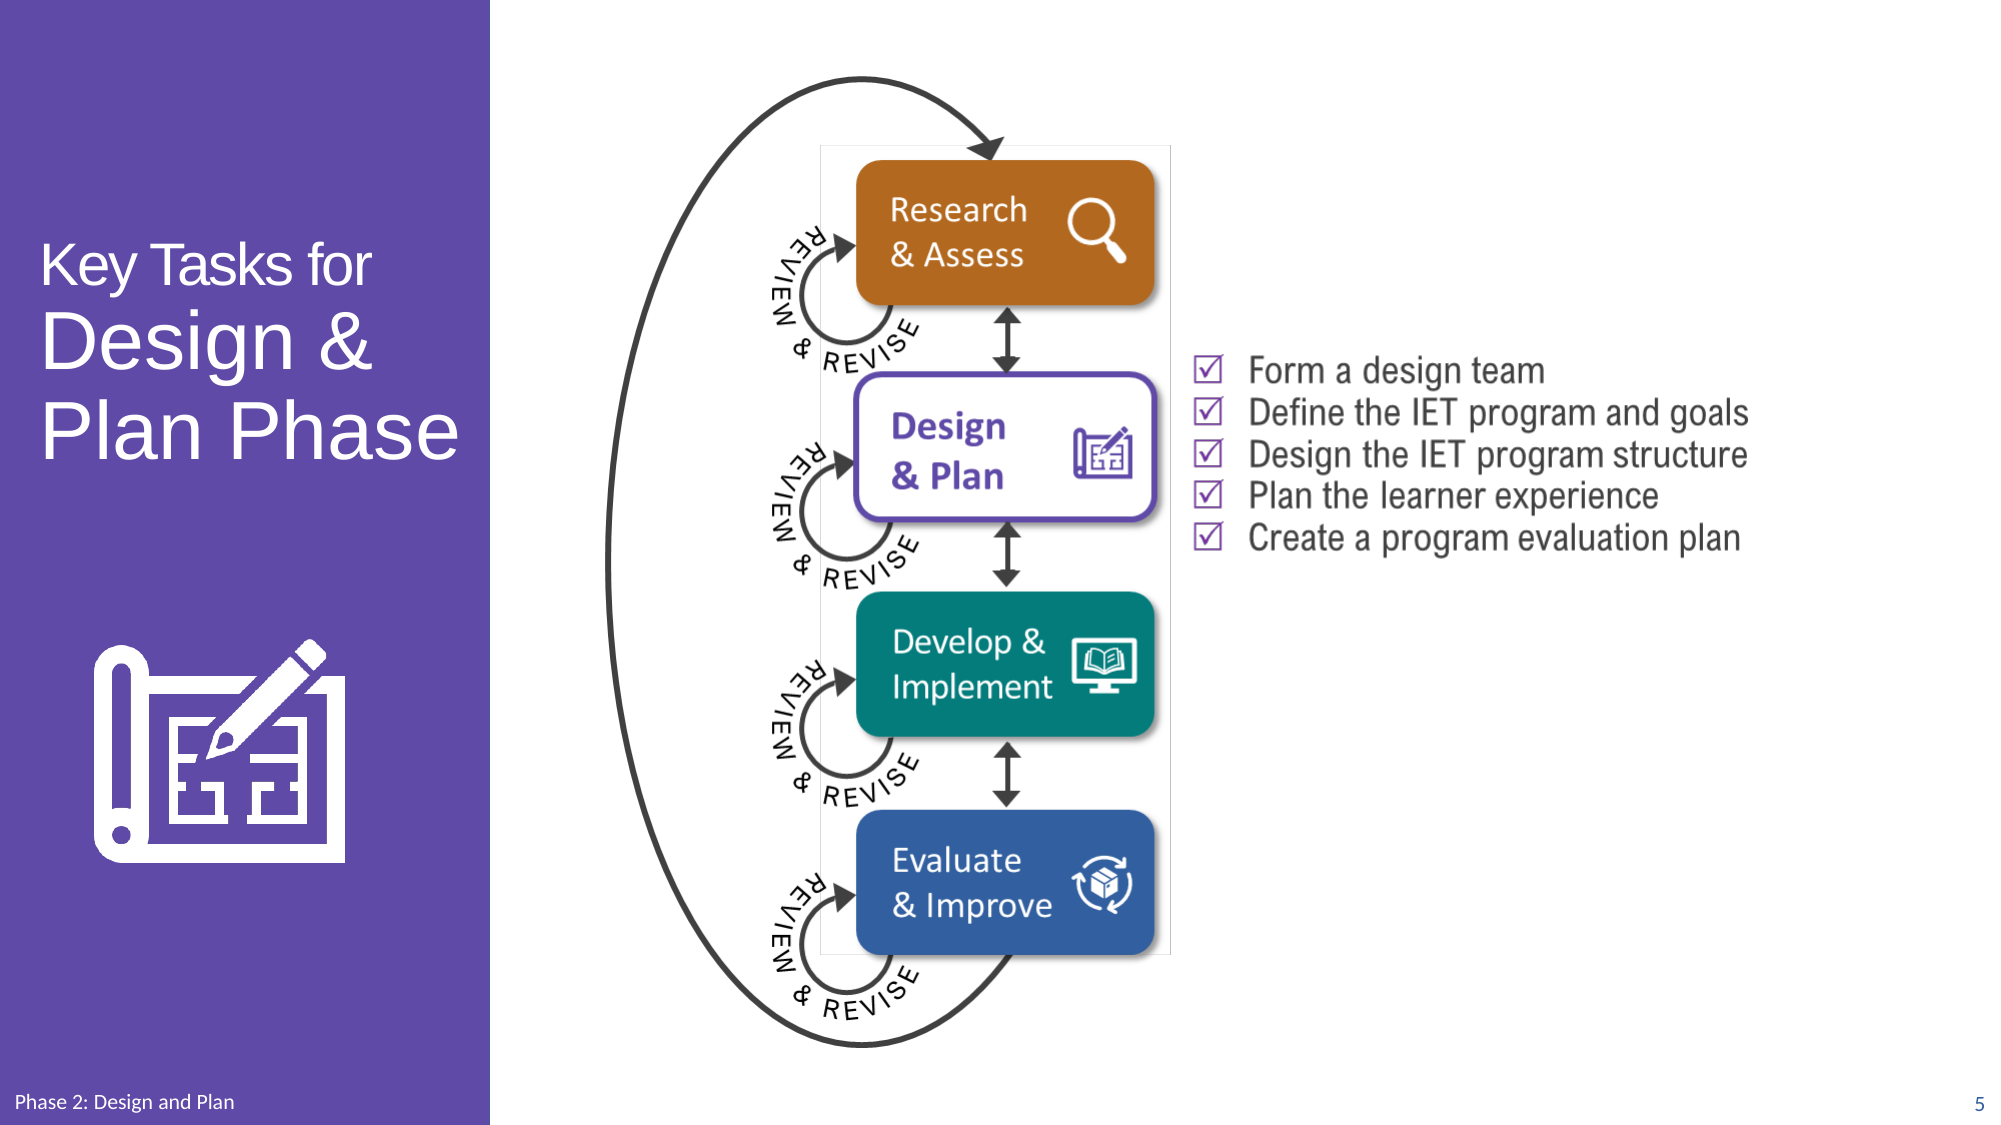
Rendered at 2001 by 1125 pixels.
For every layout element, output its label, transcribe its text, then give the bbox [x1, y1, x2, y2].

text_box [0, 0, 491, 1125]
footer Phase 2: Design and Plan [0, 1074, 450, 1122]
picture [605, 76, 1875, 1048]
title Key Tasks for Design & Plan Phase [24, 226, 477, 489]
slide_number 5 [1550, 1076, 2000, 1123]
picture [72, 605, 366, 899]
